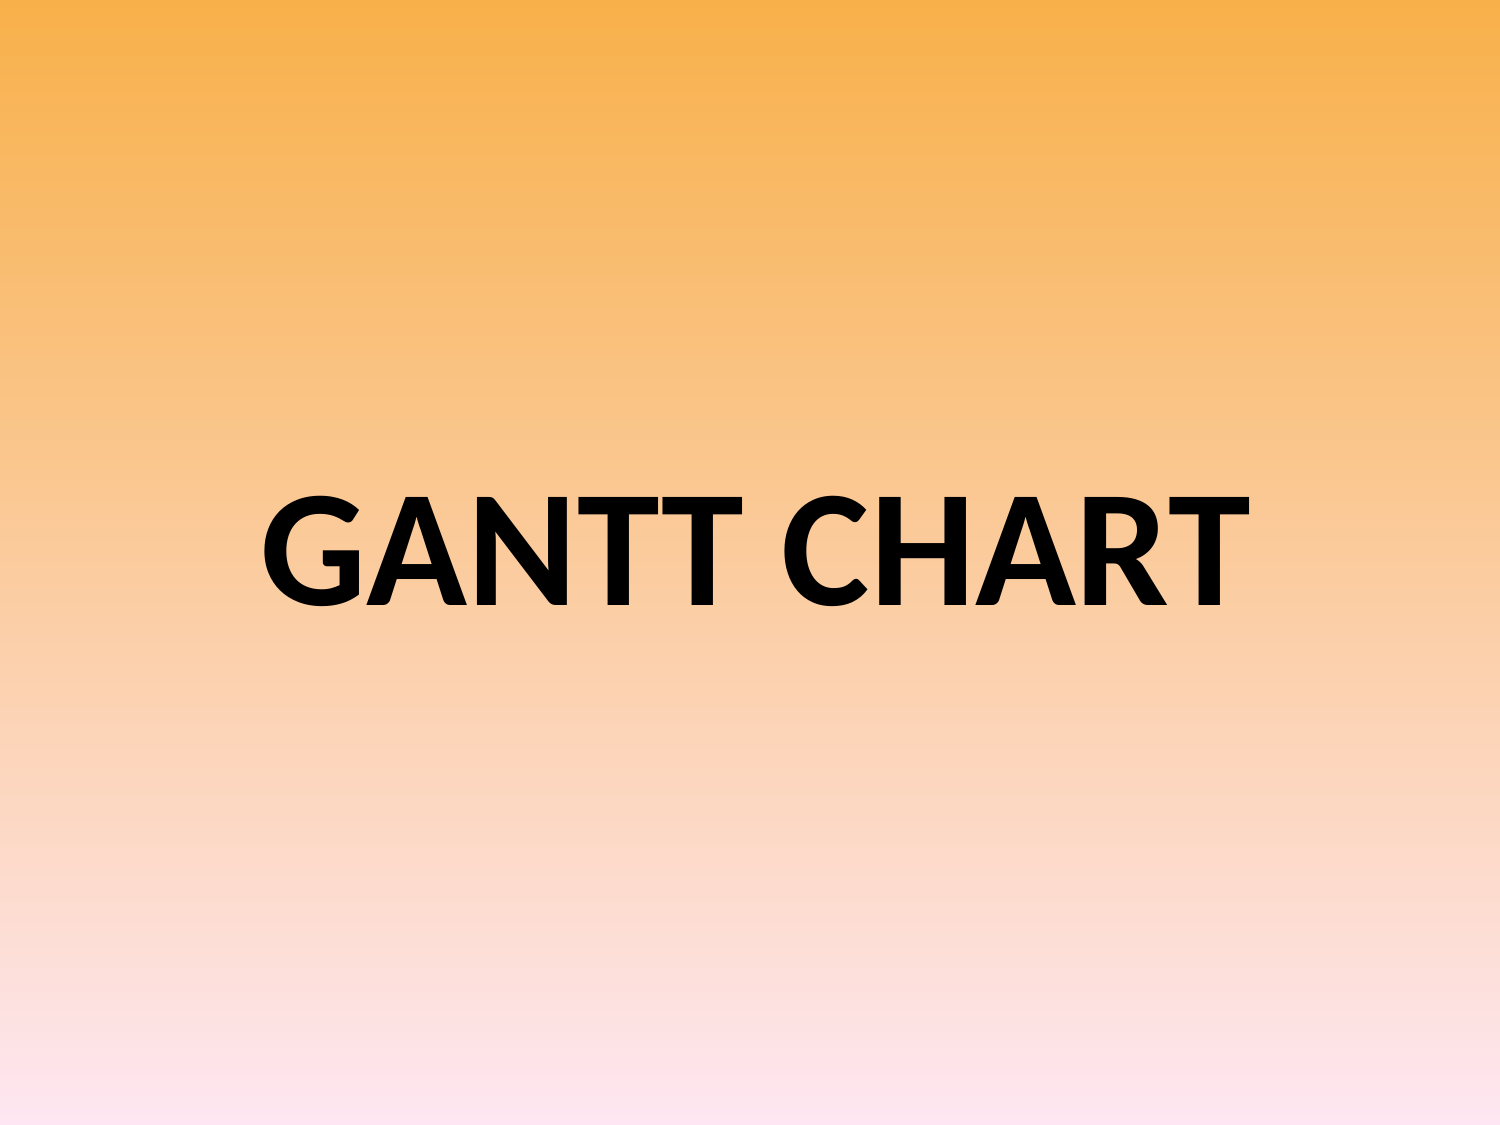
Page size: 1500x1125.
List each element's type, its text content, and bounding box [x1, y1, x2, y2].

title GANTT CHART [62, 387, 1450, 800]
